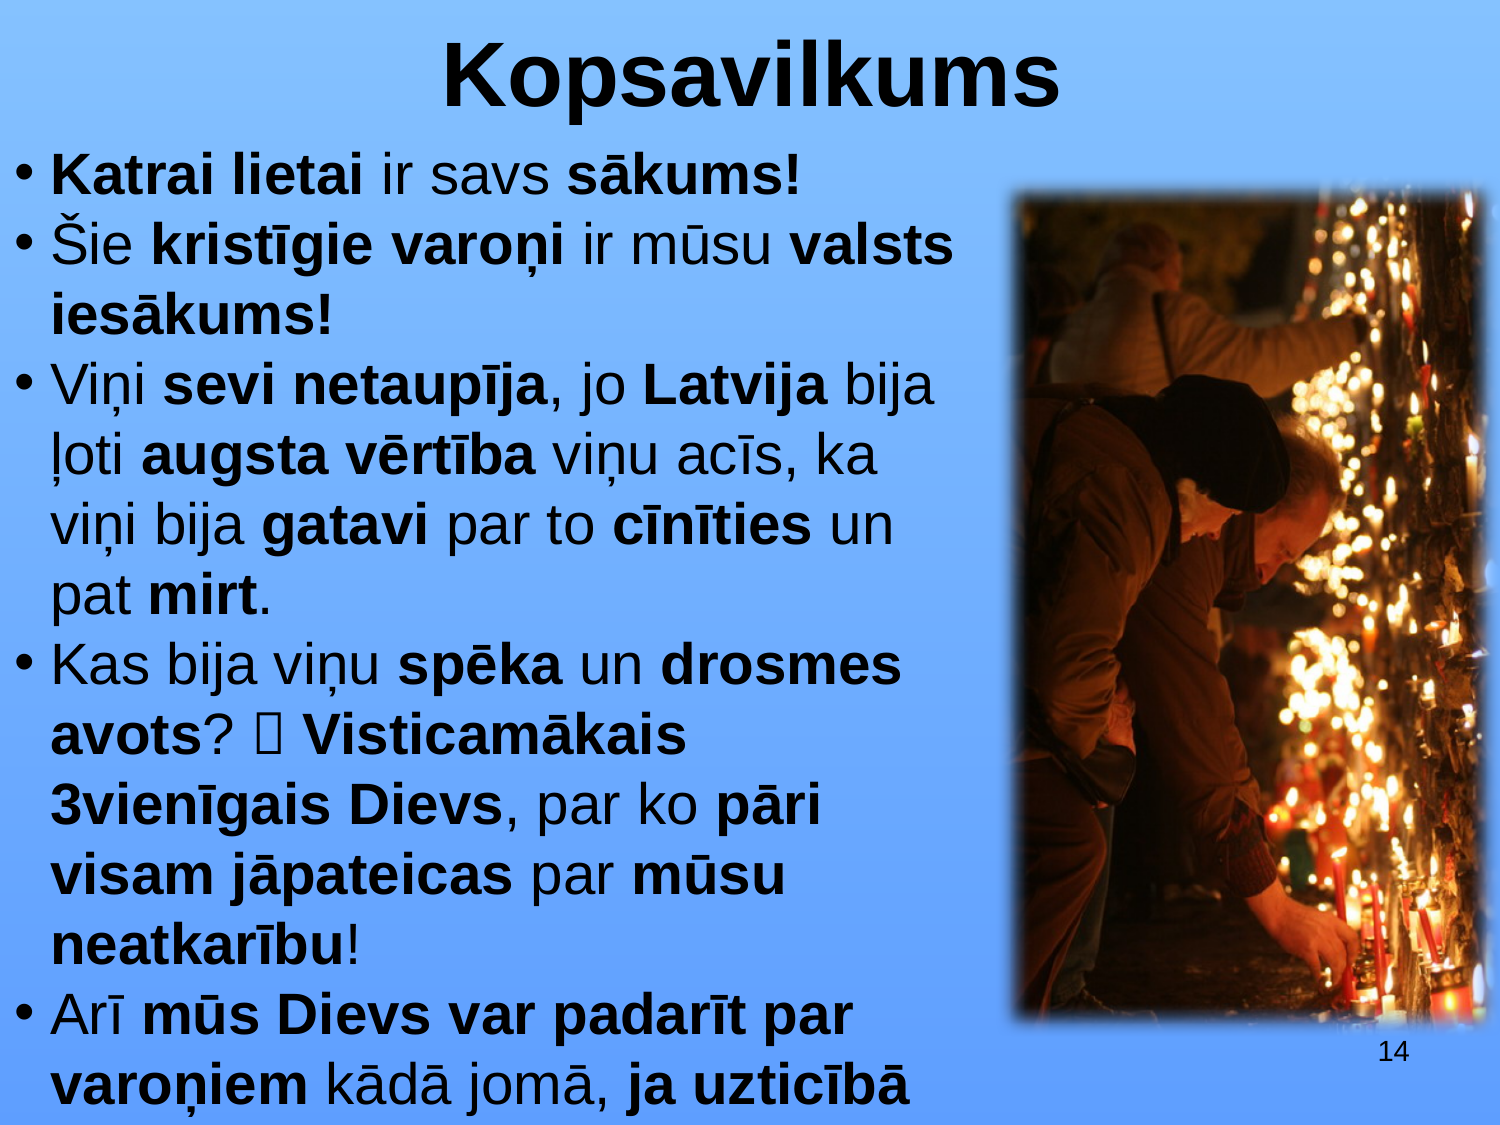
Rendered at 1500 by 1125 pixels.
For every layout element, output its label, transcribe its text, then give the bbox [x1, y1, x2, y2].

slide_number 14 [1074, 1045, 1426, 1103]
picture [995, 175, 1500, 1037]
text_box Katrai lietai ir savs sākums! Šie kristīgie varoņi ir mūsu valsts iesākums! Viņi sevi netaupīja, jo Latvija bija ļoti augsta vērtība viņu acīs, ka viņi bija gatavi par to cīnīties un pat mirt. Kas bija viņu spēka un drosmes avots?  Visticamākais 3vienīgais Dievs, par ko pāri visam jāpateicas par mūsu neatkarību! Arī mūs Dievs var padarīt par varoņiem kādā jomā, ja uzticībā sekojam Viņam! Āmen [0, 128, 997, 1125]
title Kopsavilkums [76, 0, 1428, 140]
